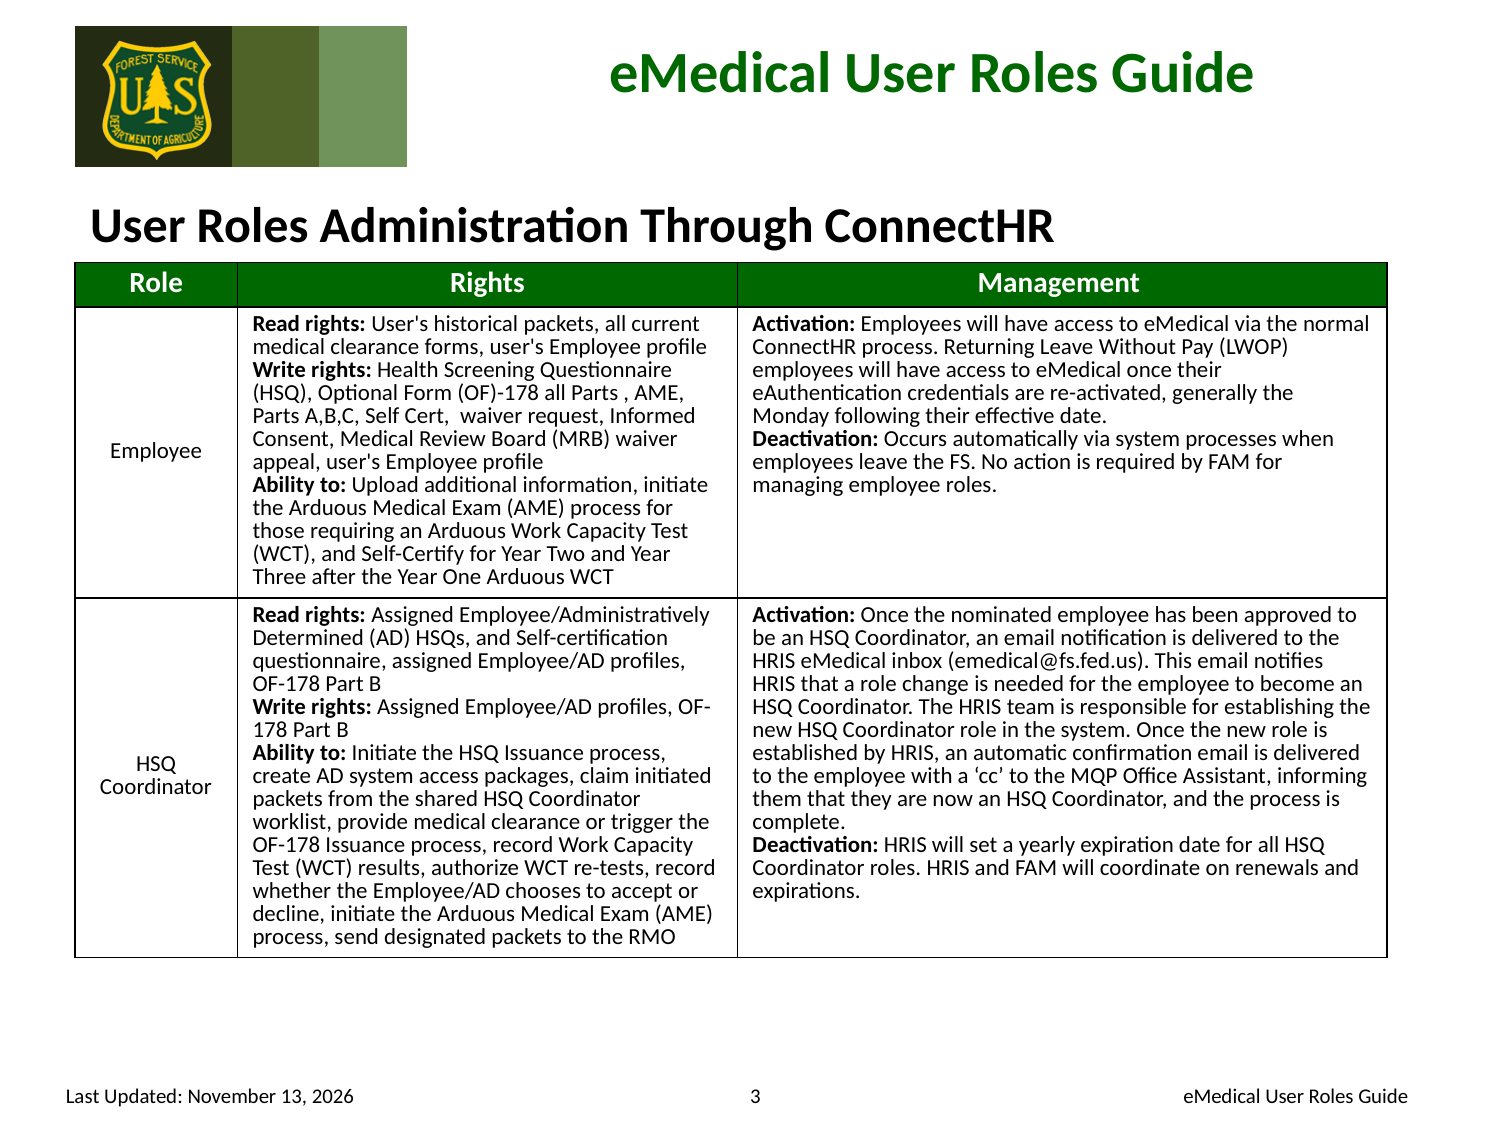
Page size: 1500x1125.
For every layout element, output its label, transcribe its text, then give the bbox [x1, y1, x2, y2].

table_cell Activation: Once the nominated employee has been approved to be an HSQ Coordinator, an email notification is delivered to the HRIS eMedical inbox (emedical@fs.fed.us). This email notifies HRIS that a role change is needed for the employee to become an HSQ Coordinator. The HRIS team is responsible for establishing the new HSQ Coordinator role in the system. Once the new role is established by HRIS, an automatic confirmation email is delivered to the employee with a ‘cc’ to the MQP Office Assistant, informing them that they are now an HSQ Coordinator, and the process is complete. Deactivation: HRIS will set a yearly expiration date for all HSQ Coordinator roles. HRIS and FAM will coordinate on renewals and expirations. [738, 599, 1386, 957]
table_header Rights [238, 263, 737, 306]
table_cell Read rights: Assigned Employee/Administratively Determined (AD) HSQs, and Self-certification questionnaire, assigned Employee/AD profiles, OF-178 Part B Write rights: Assigned Employee/AD profiles, OF-178 Part B Ability to: Initiate the HSQ Issuance process, create AD system access packages, claim initiated packets from the shared HSQ Coordinator worklist, provide medical clearance or trigger the OF-178 Issuance process, record Work Capacity Test (WCT) results, authorize WCT re-tests, record whether the Employee/AD chooses to accept or decline, initiate the Arduous Medical Exam (AME) process, send designated packets to the RMO [238, 599, 737, 957]
table_cell HSQ Coordinator [76, 599, 237, 957]
table_cell Employee [76, 308, 237, 597]
table_header Role [76, 263, 237, 306]
table_cell Activation: Employees will have access to eMedical via the normal ConnectHR process. Returning Leave Without Pay (LWOP) employees will have access to eMedical once their eAuthentication credentials are re-activated, generally the Monday following their effective date. Deactivation: Occurs automatically via system processes when employees leave the FS. No action is required by FAM for managing employee roles. [738, 308, 1386, 597]
table_header Management [738, 263, 1386, 306]
picture [75, 26, 407, 167]
table_cell Read rights: User's historical packets, all current medical clearance forms, user's Employee profile Write rights: Health Screening Questionnaire (HSQ), Optional Form (OF)-178 all Parts , AME, Parts A,B,C, Self Cert, waiver request, Informed Consent, Medical Review Board (MRB) waiver appeal, user's Employee profile Ability to: Upload additional information, initiate the Arduous Medical Exam (AME) process for those requiring an Arduous Work Capacity Test (WCT), and Self-Certify for Year Two and Year Three after the Year One Arduous WCT [238, 308, 737, 597]
title User Roles Administration Through ConnectHR [74, 174, 1426, 271]
